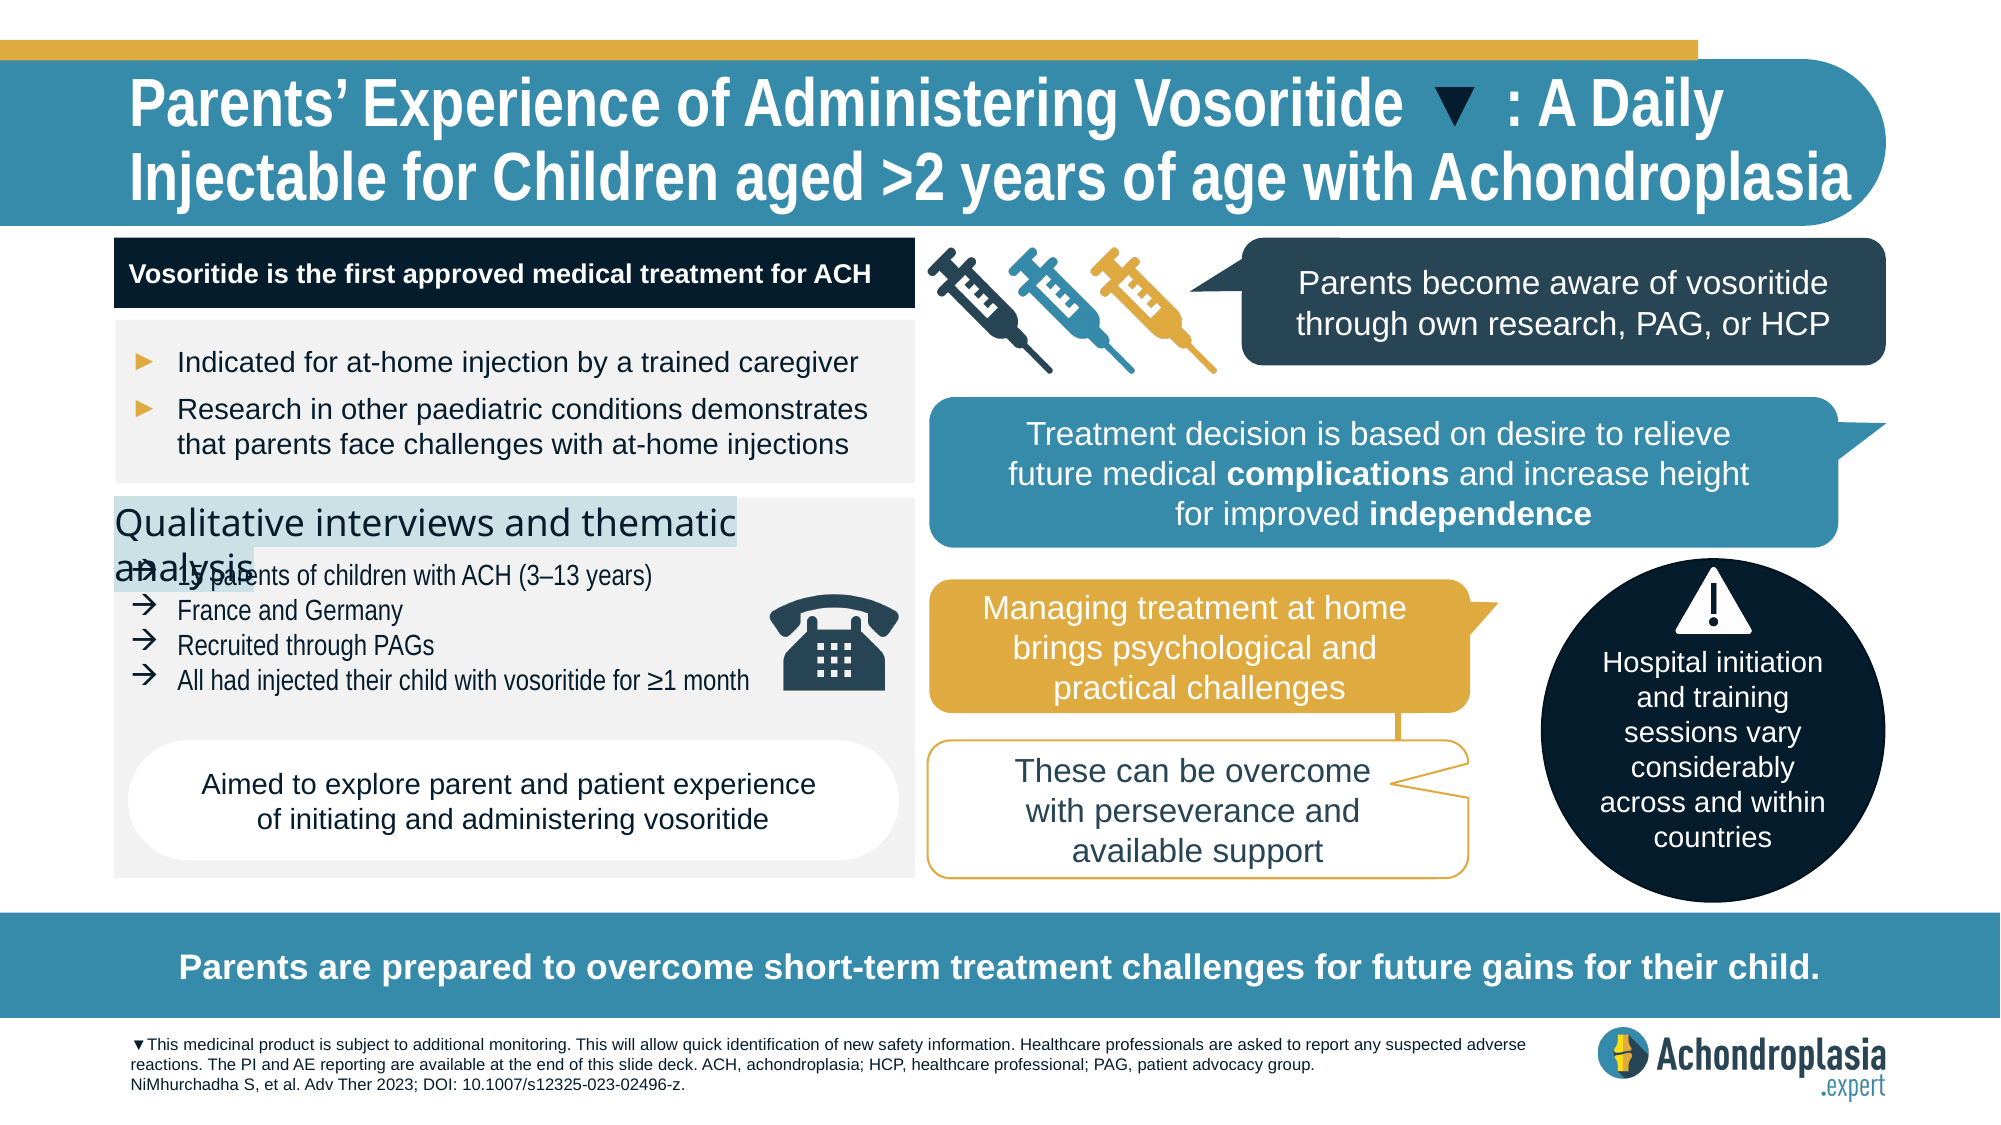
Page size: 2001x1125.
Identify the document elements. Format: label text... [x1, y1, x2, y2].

picture [1598, 1027, 1886, 1102]
text_box Indicated for at-home injection by a trained caregiver Research in other paediatric conditions demonstrates that parents face challenges with at-home injections [114, 319, 916, 485]
title Parents’ Experience of Administering Vosoritide ▼ : A Daily Injectable for Children aged >2 years of age with Achondroplasia [114, 59, 1886, 225]
list Parents are prepared to overcome short-term treatment challenges for future gains for their child. [0, 912, 2000, 1018]
text_box Treatment decision is based on desire to relieve future medical complications and increase height for improved independence [928, 395, 1890, 549]
text_box Qualitative interviews and thematic analysis [99, 491, 858, 597]
picture [753, 562, 915, 724]
text_box Managing treatment at home brings psychological and practical challenges [928, 578, 1501, 715]
text_box Parents become aware of vosoritide through own research, PAG, or HCP [1229, 236, 1887, 367]
text_box [113, 496, 916, 879]
footer ▼This medicinal product is subject to additional monitoring. This will allow quick identification of new safety information. Healthcare professionals are asked to report any suspected adverse reactions. The PI and AE reporting are available at the end of this slide deck. ACH, achondroplasia; HCP, healthcare professional; PAG, patient advocacy group. NiMhurchadha S, et al. Adv Ther 2023; DOI: 10.1007/s12325-023-02496-z. [115, 1018, 1598, 1102]
picture [1671, 558, 1756, 643]
text_box 15 parents of children with ACH (3–13 years) France and Germany Recruited through PAGs All had injected their child with vosoritide for ≥1 month [115, 549, 878, 739]
text_box These can be overcome with perseverance and available support [926, 739, 1470, 880]
text_box Aimed to explore parent and patient experience of initiating and administering vosoritide [128, 740, 899, 861]
text_box Vosoritide is the first approved medical treatment for ACH [113, 237, 914, 309]
text_box Hospital initiation and training sessions vary considerably across and within countries [1540, 563, 1886, 903]
picture [914, 235, 1229, 386]
